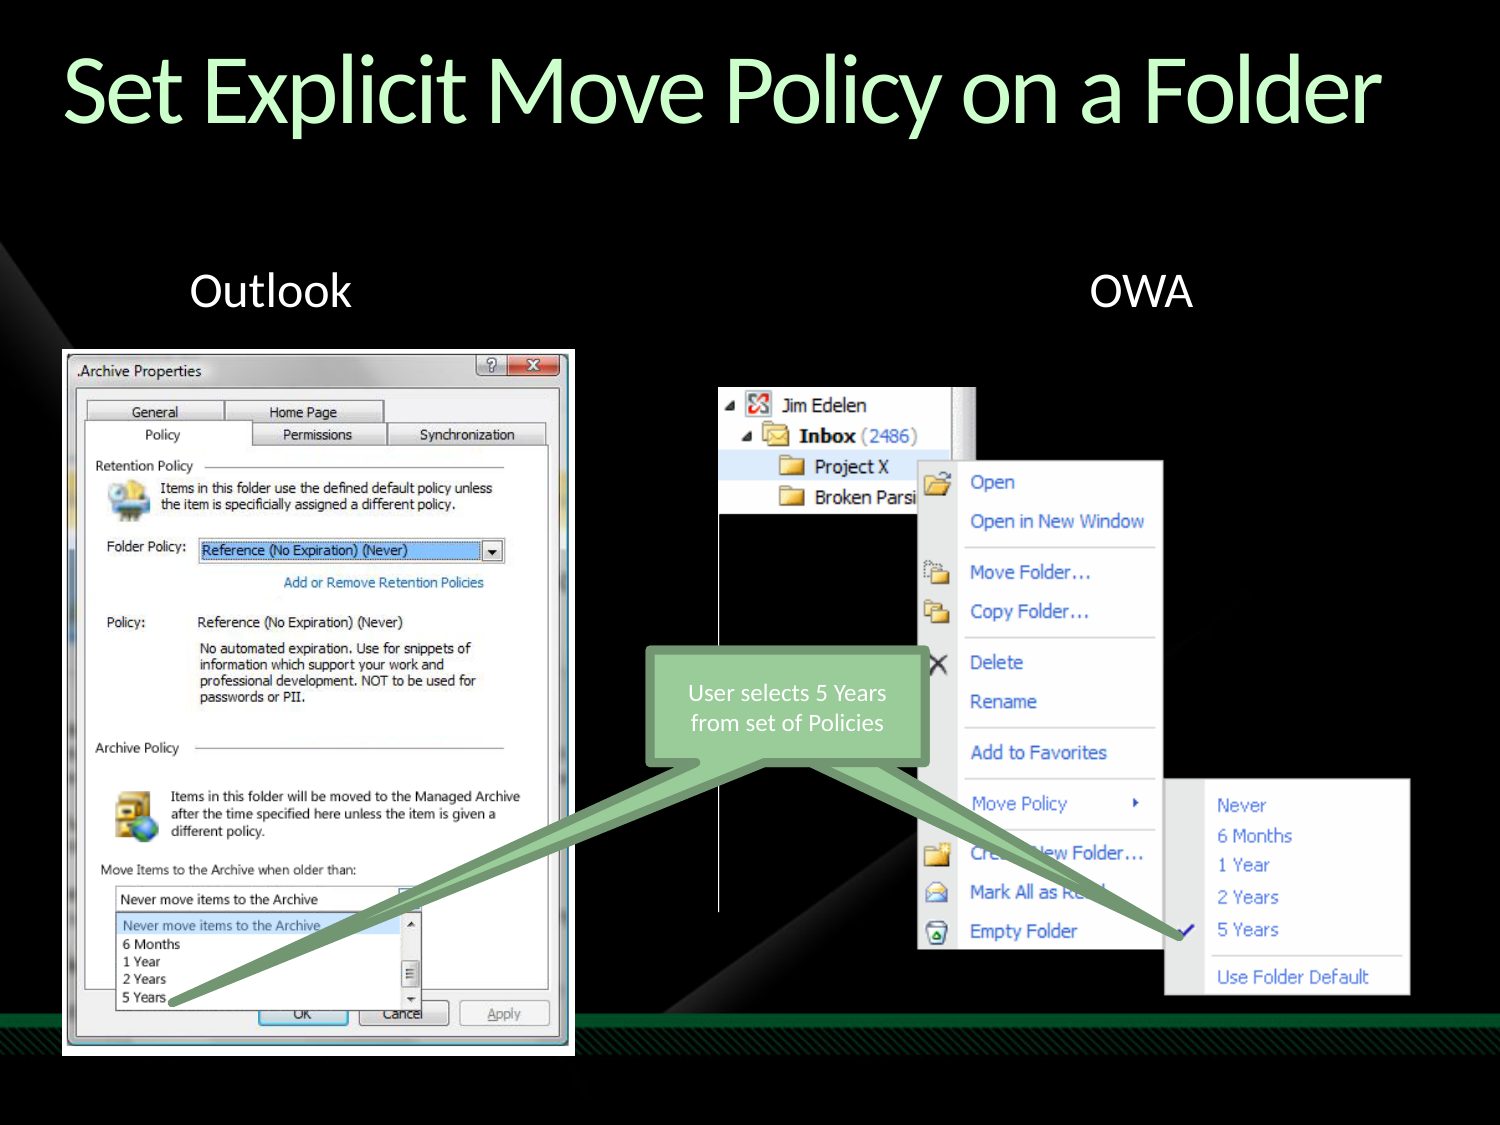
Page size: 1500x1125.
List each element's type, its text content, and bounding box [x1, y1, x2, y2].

title Set Explicit Move Policy on a Folder [62, 37, 1438, 147]
text_box Outlook OWA [174, 249, 1450, 325]
text_box User selects 5 Years from set of Policies [580, 645, 712, 843]
picture [0, 0, 1500, 1125]
